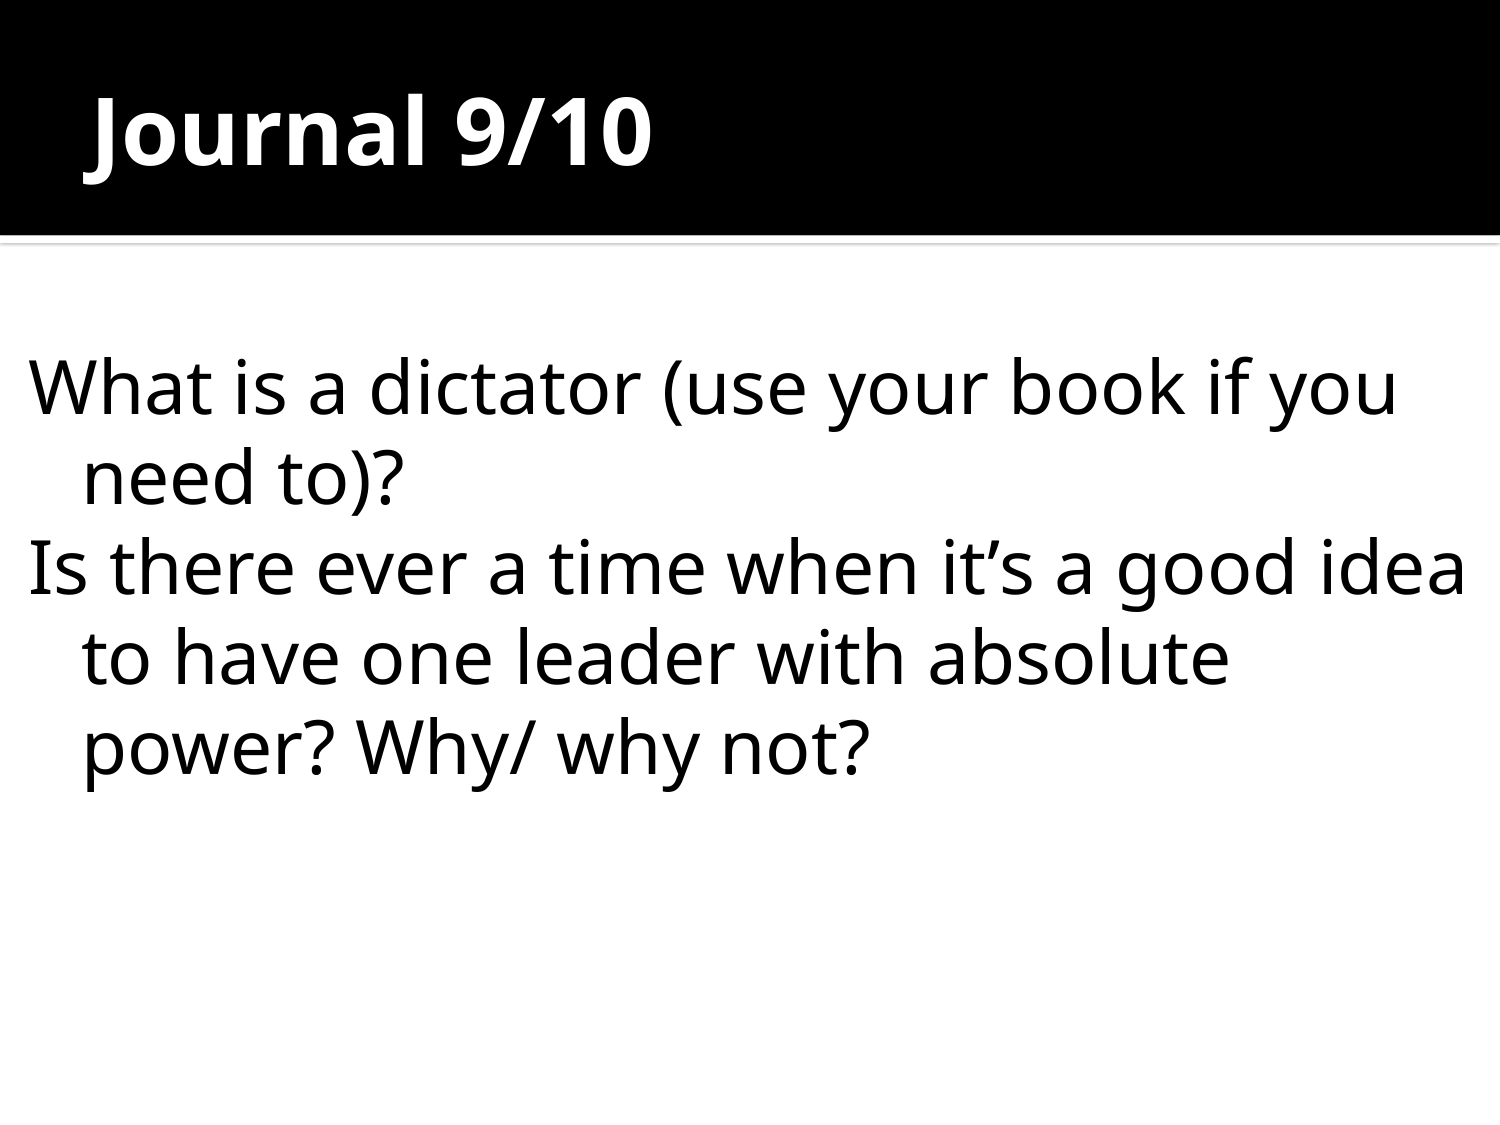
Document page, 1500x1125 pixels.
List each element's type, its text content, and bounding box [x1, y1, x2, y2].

list What is a dictator (use your book if you need to)? Is there ever a time when it’s a good idea to have one leader with absolute power? Why/ why not? [0, 324, 1500, 1125]
title Journal 9/10 [75, 25, 1425, 231]
